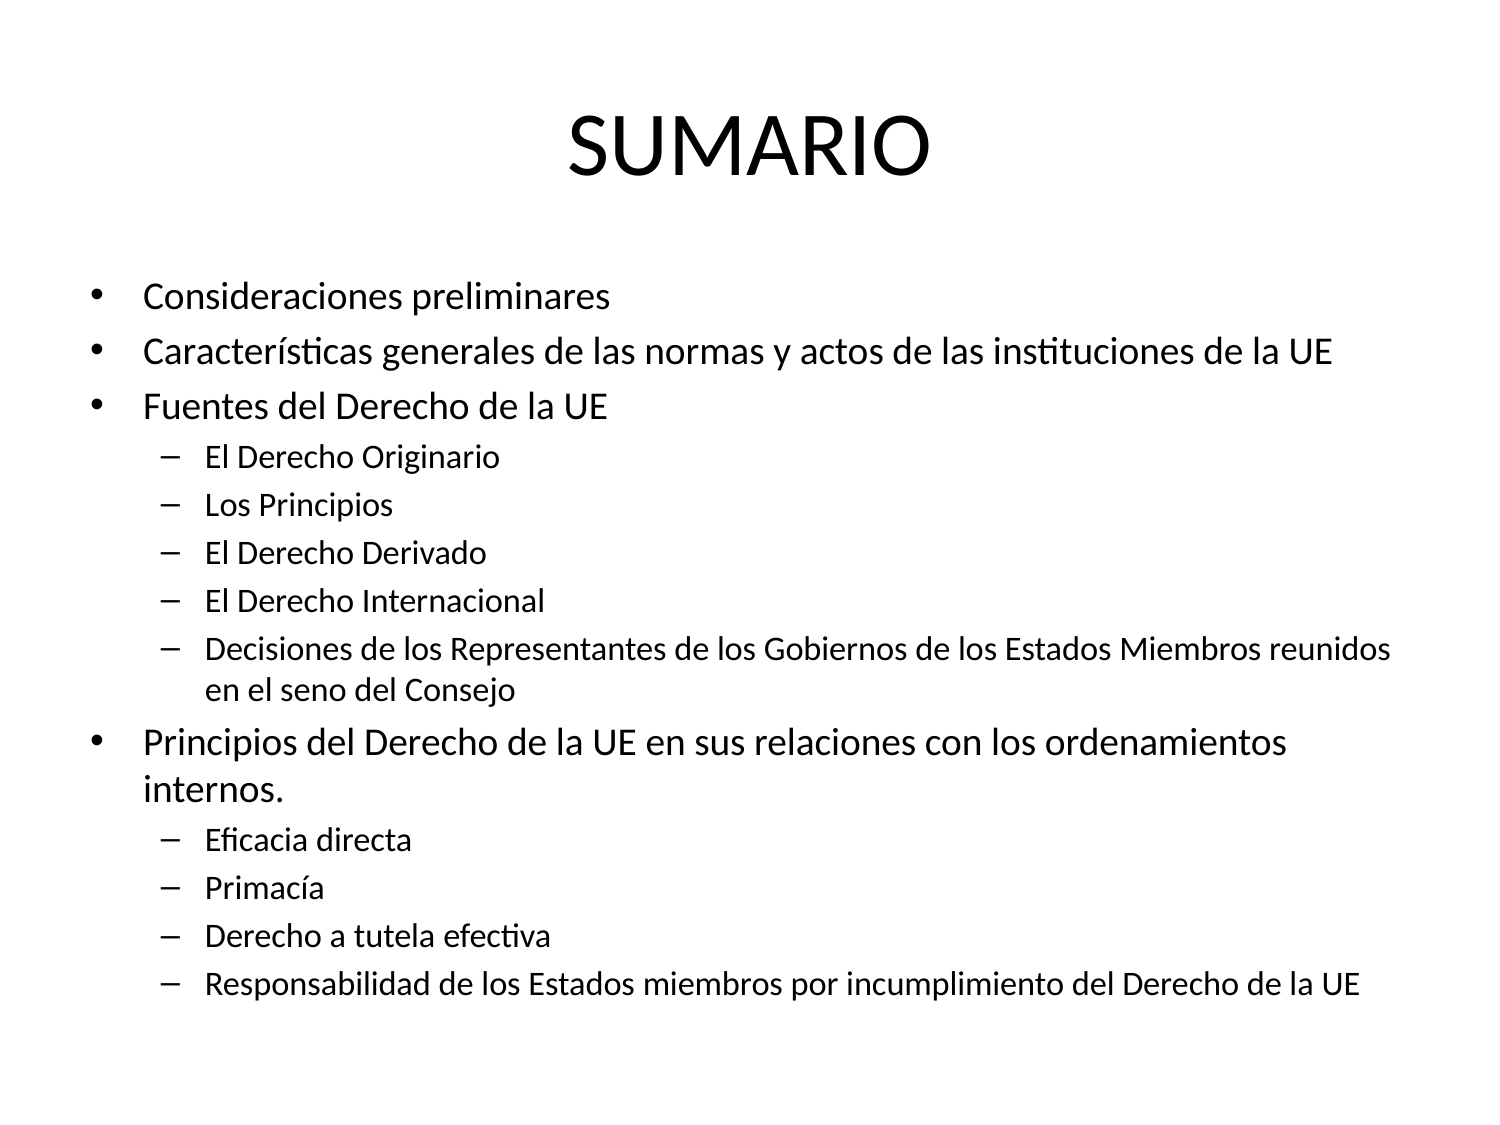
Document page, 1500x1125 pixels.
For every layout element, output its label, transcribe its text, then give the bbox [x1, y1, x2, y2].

list Consideraciones preliminares Características generales de las normas y actos de las instituciones de la UE Fuentes del Derecho de la UE El Derecho Originario Los Principios El Derecho Derivado El Derecho Internacional Decisiones de los Representantes de los Gobiernos de los Estados Miembros reunidos en el seno del Consejo Principios del Derecho de la UE en sus relaciones con los ordenamientos internos. Eficacia directa Primacía Derecho a tutela efectiva Responsabilidad de los Estados miembros por incumplimiento del Derecho de la UE [75, 262, 1425, 1035]
title SUMARIO [75, 45, 1425, 233]
